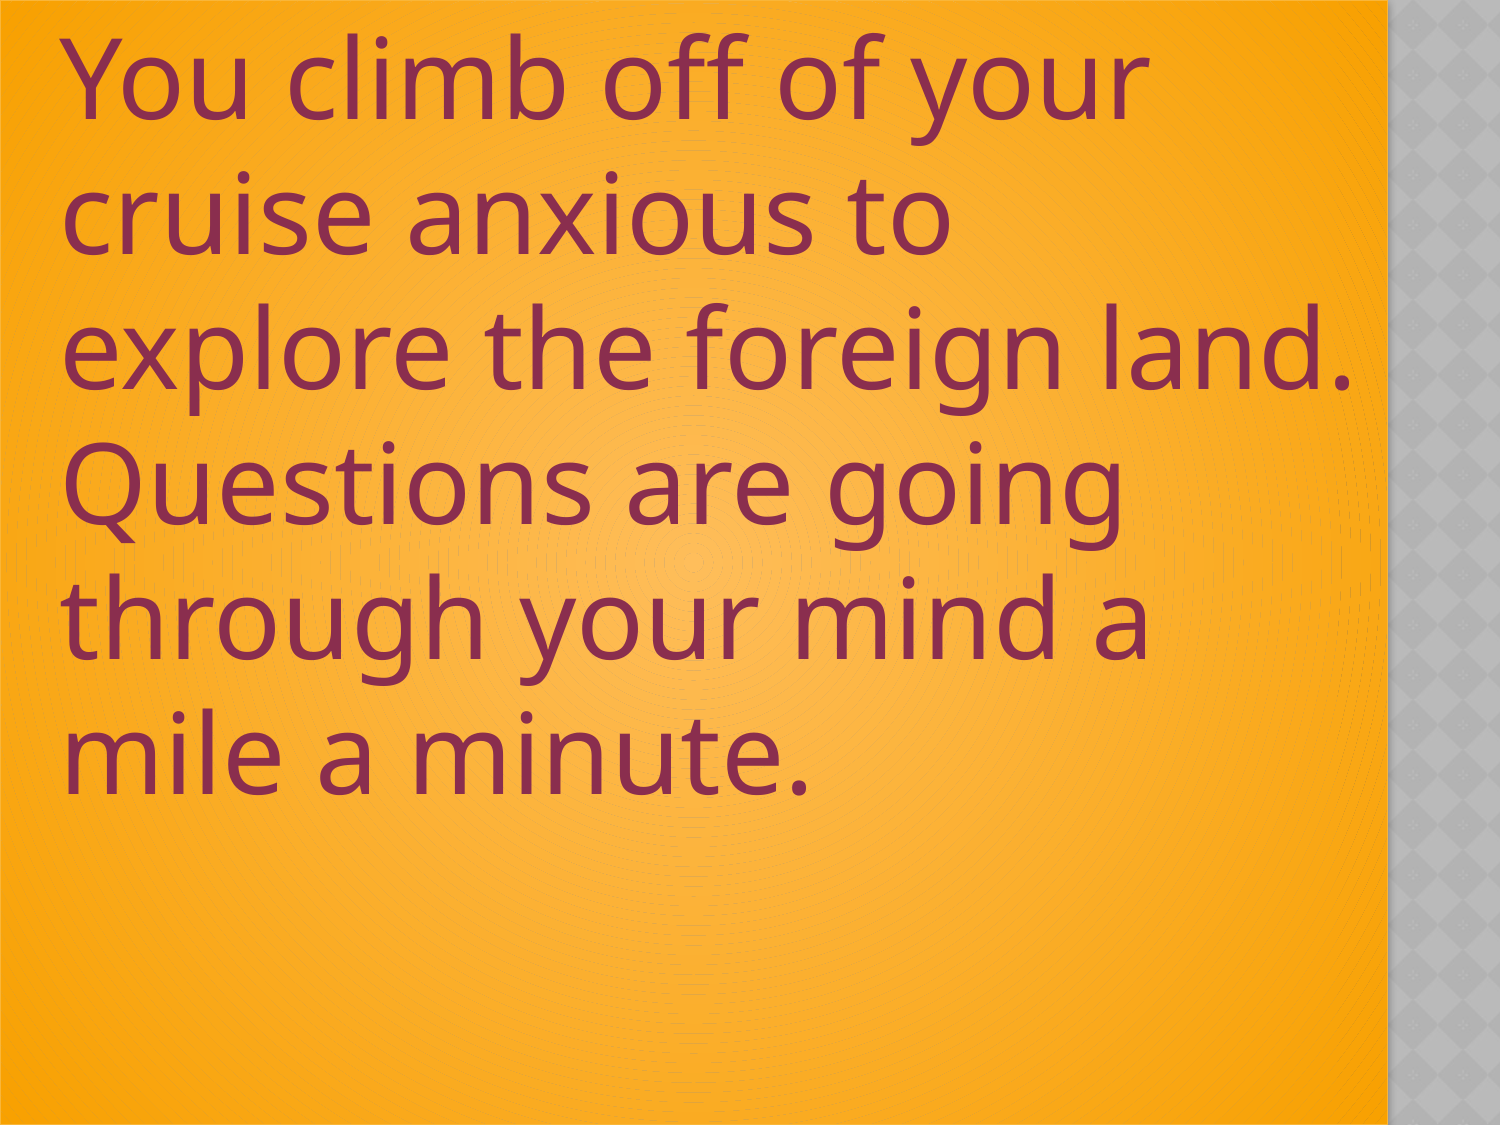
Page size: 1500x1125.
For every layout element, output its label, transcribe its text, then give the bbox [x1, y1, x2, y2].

list You climb off of your cruise anxious to explore the foreign land. Questions are going through your mind a mile a minute. [0, 0, 1388, 1125]
